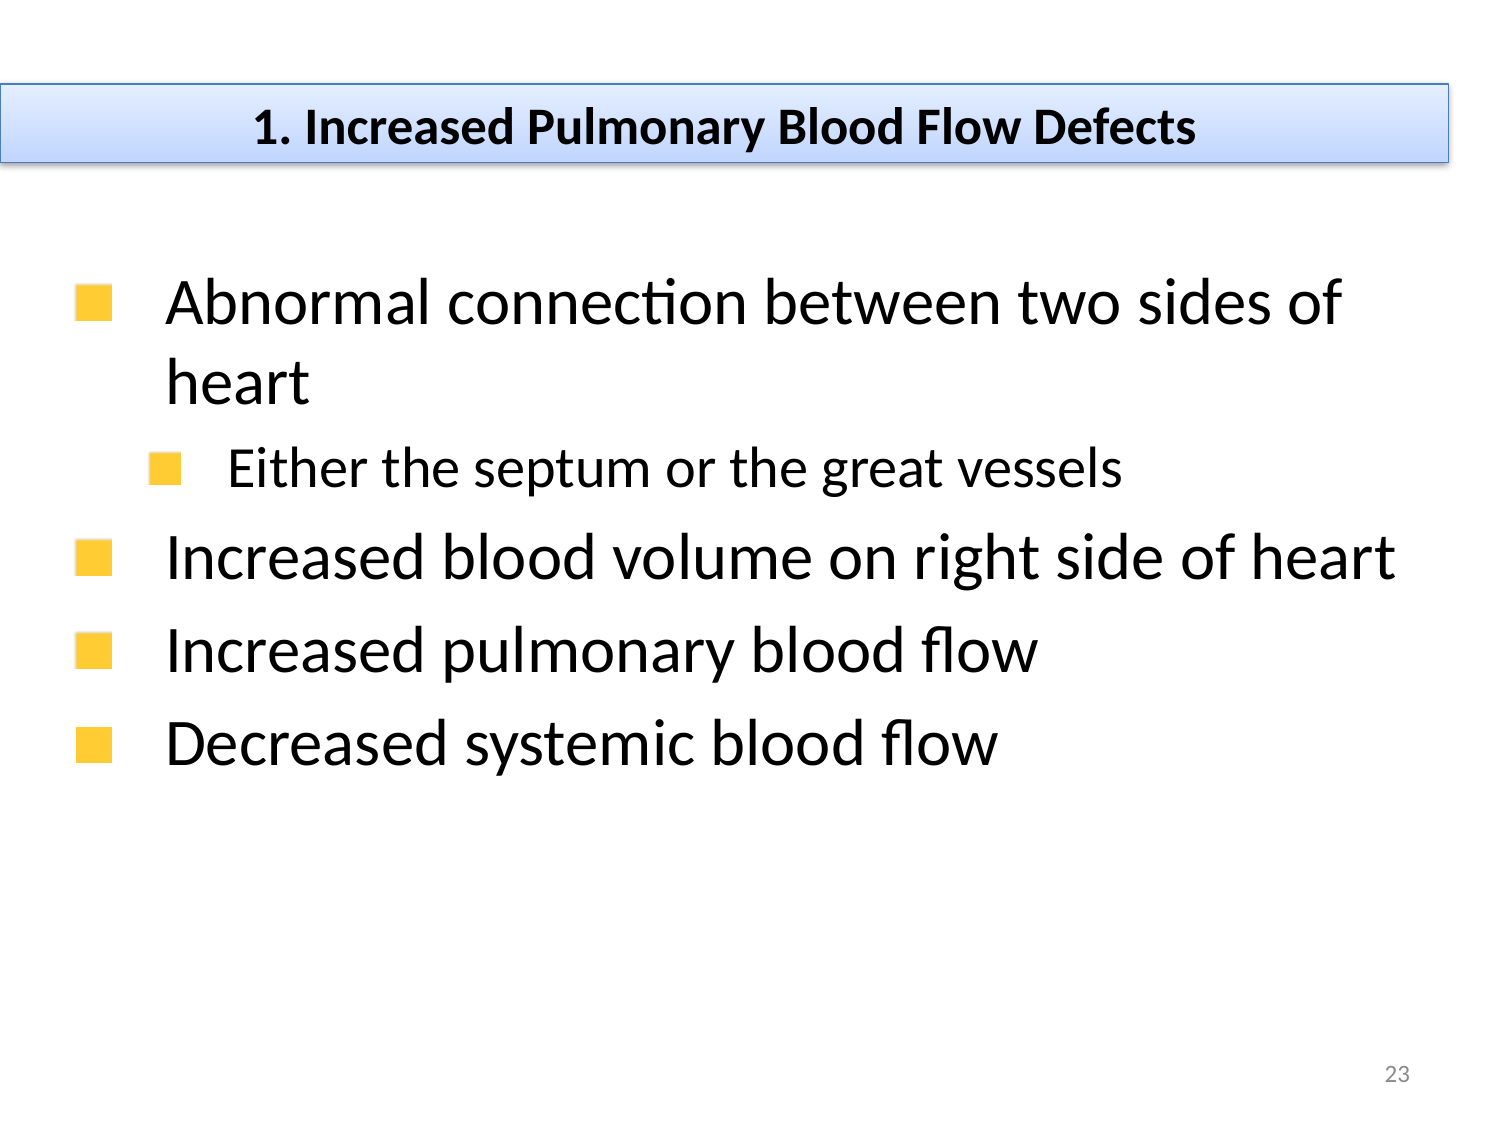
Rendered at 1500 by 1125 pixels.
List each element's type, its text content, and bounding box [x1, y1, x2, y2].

picture [65, 529, 112, 576]
slide_number 23 [1074, 1042, 1425, 1103]
picture [65, 715, 112, 763]
picture [140, 443, 181, 485]
picture [65, 622, 112, 669]
picture [65, 274, 112, 321]
list Abnormal connection between two sides of heart Either the septum or the great vessels Increased blood volume on right side of heart Increased pulmonary blood flow Decreased systemic blood flow [50, 249, 1425, 925]
title 1. Increased Pulmonary Blood Flow Defects [0, 83, 1449, 163]
